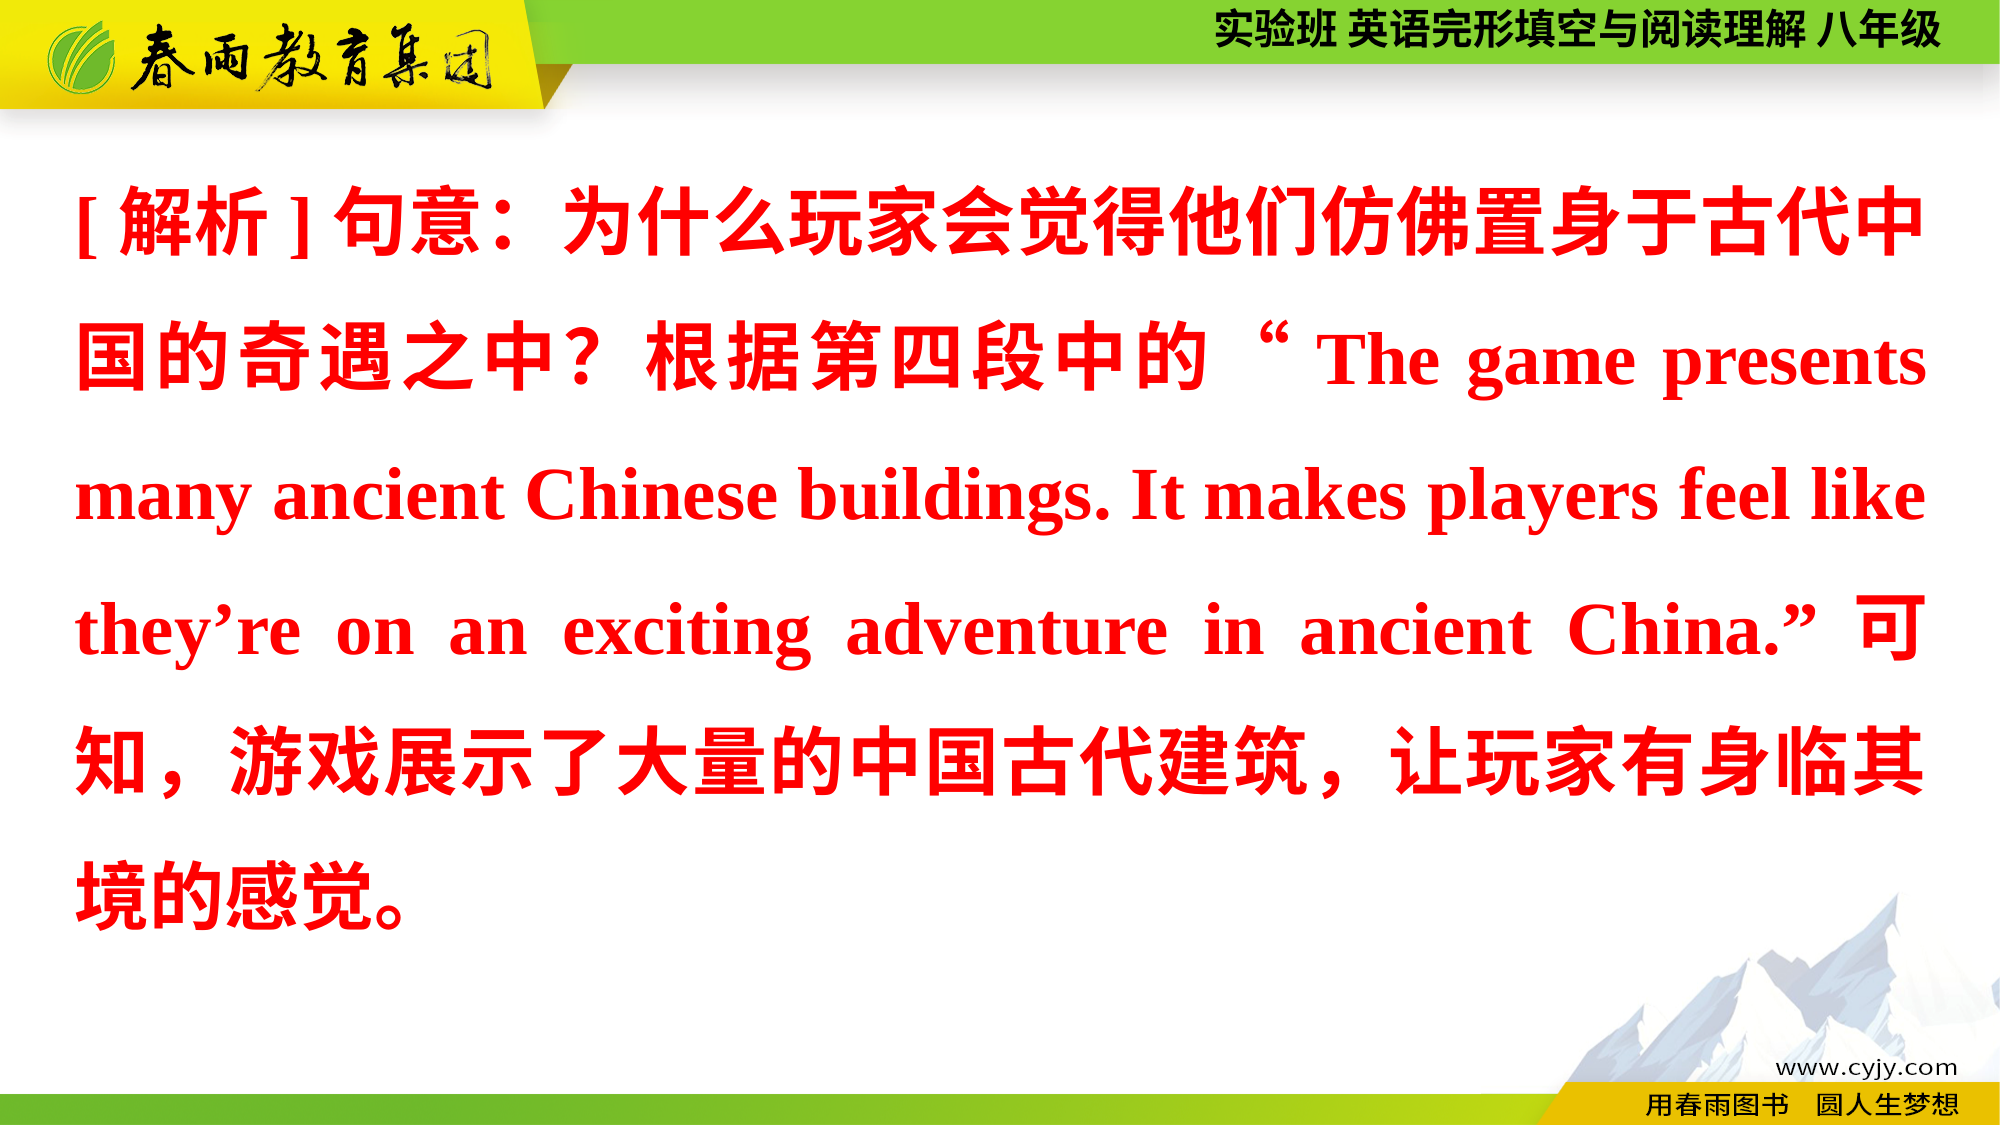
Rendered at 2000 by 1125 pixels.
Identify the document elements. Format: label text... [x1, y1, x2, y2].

list [解析]句意：为什么玩家会觉得他们仿佛置身于古代中国的奇遇之中？根据第四段中的“The game presents many ancient Chinese buildings. It makes players feel like they’re on an exciting adventure in ancient China.”可知，游戏展示了大量的中国古代建筑，让玩家有身临其境的感觉。 [59, 122, 1944, 939]
picture [0, 0, 2000, 1125]
